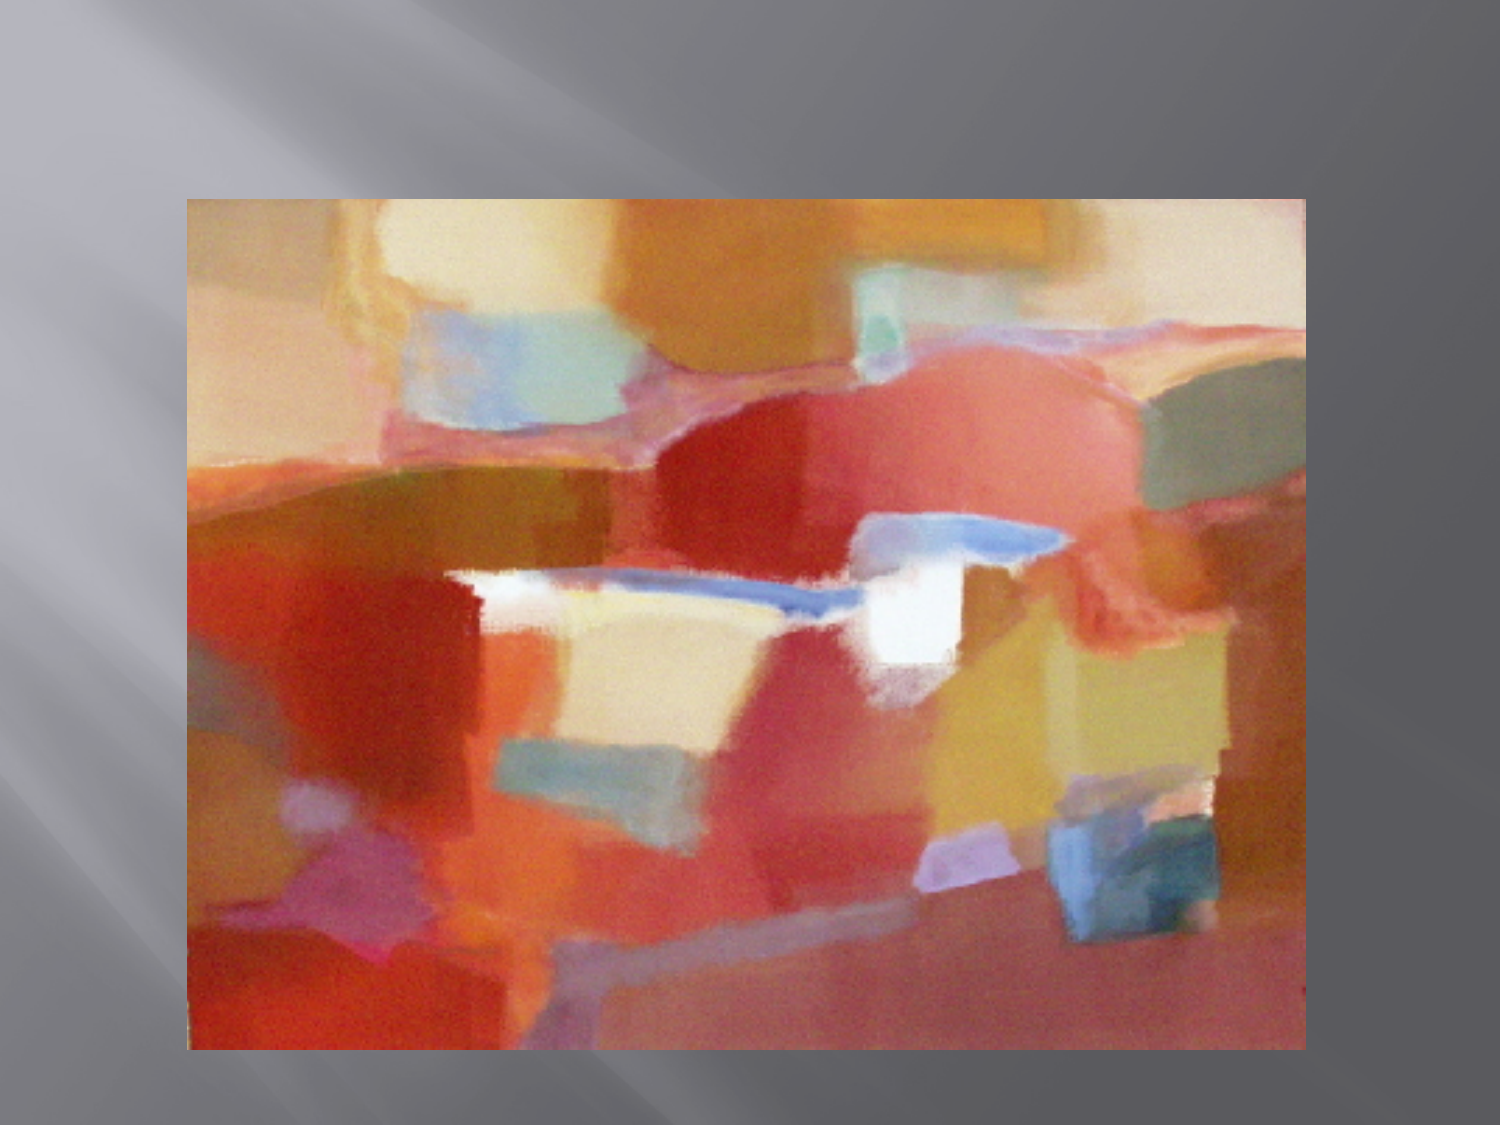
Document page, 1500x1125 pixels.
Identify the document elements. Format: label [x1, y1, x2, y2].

picture [187, 199, 1307, 1051]
